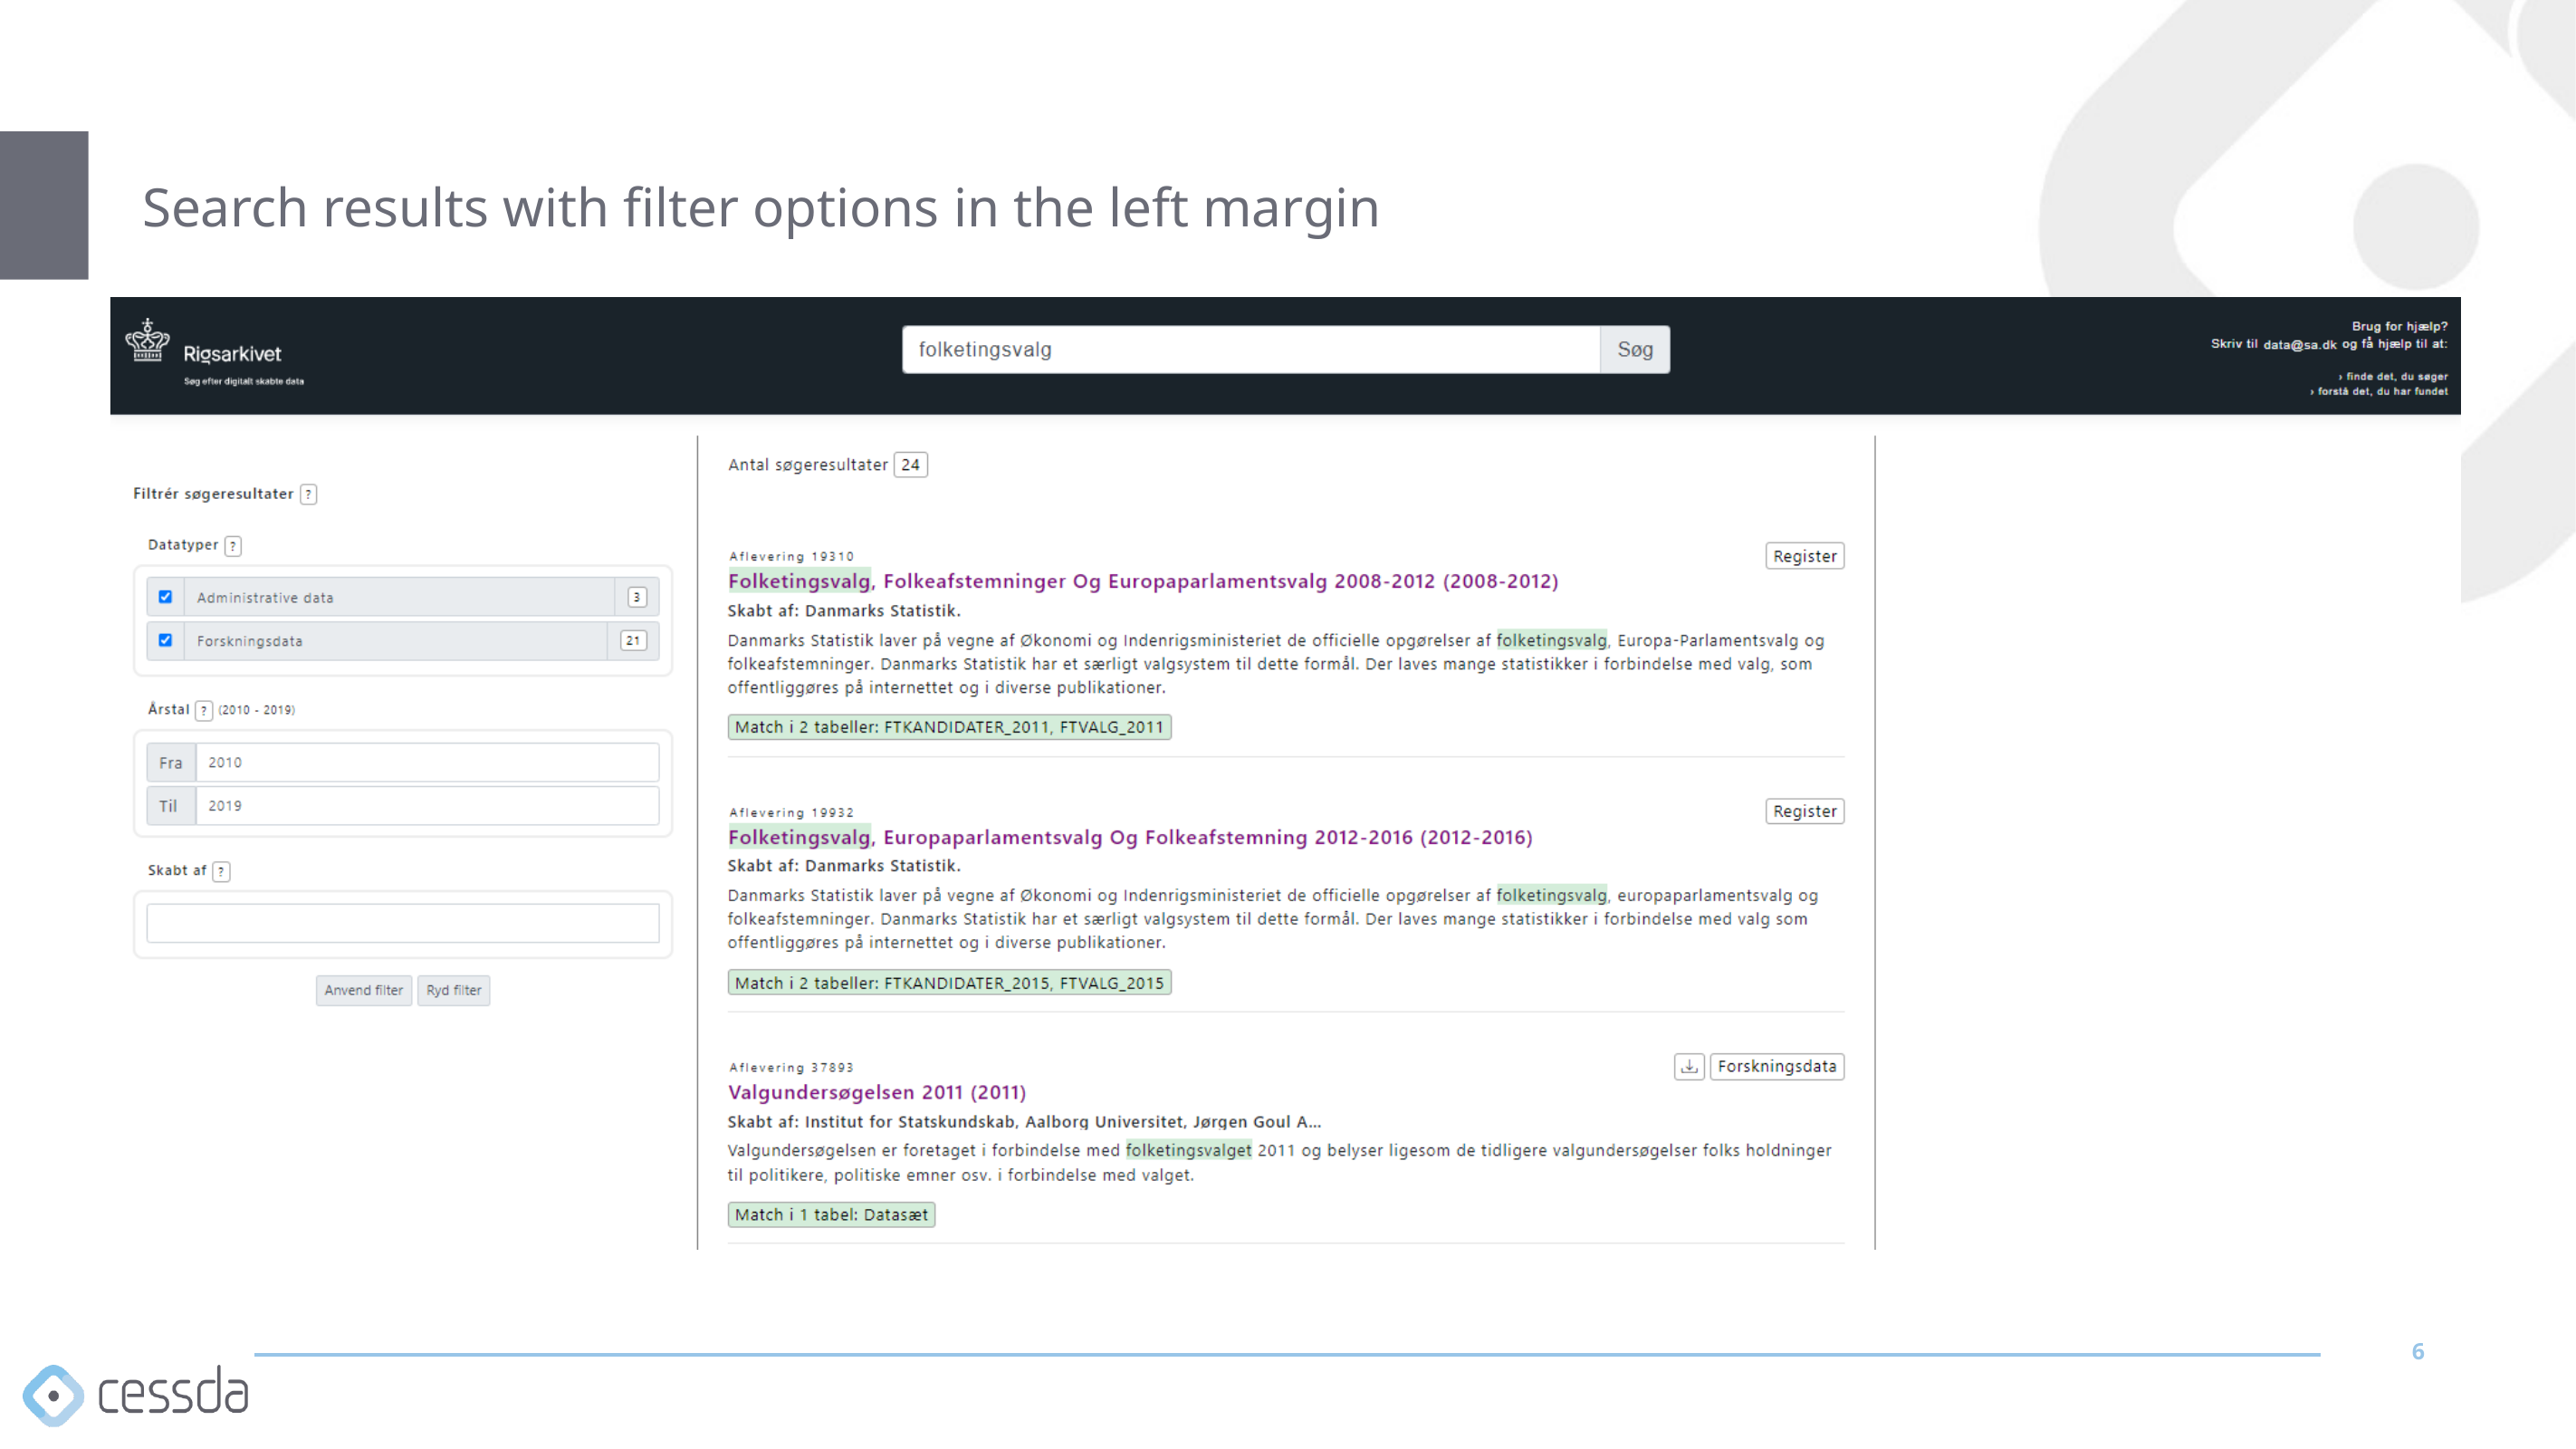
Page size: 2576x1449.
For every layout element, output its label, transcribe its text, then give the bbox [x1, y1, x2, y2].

picture [0, 0, 2576, 1449]
title Search results with filter options in the left margin [135, 131, 2322, 280]
slide_number 6 [2373, 1330, 2464, 1379]
